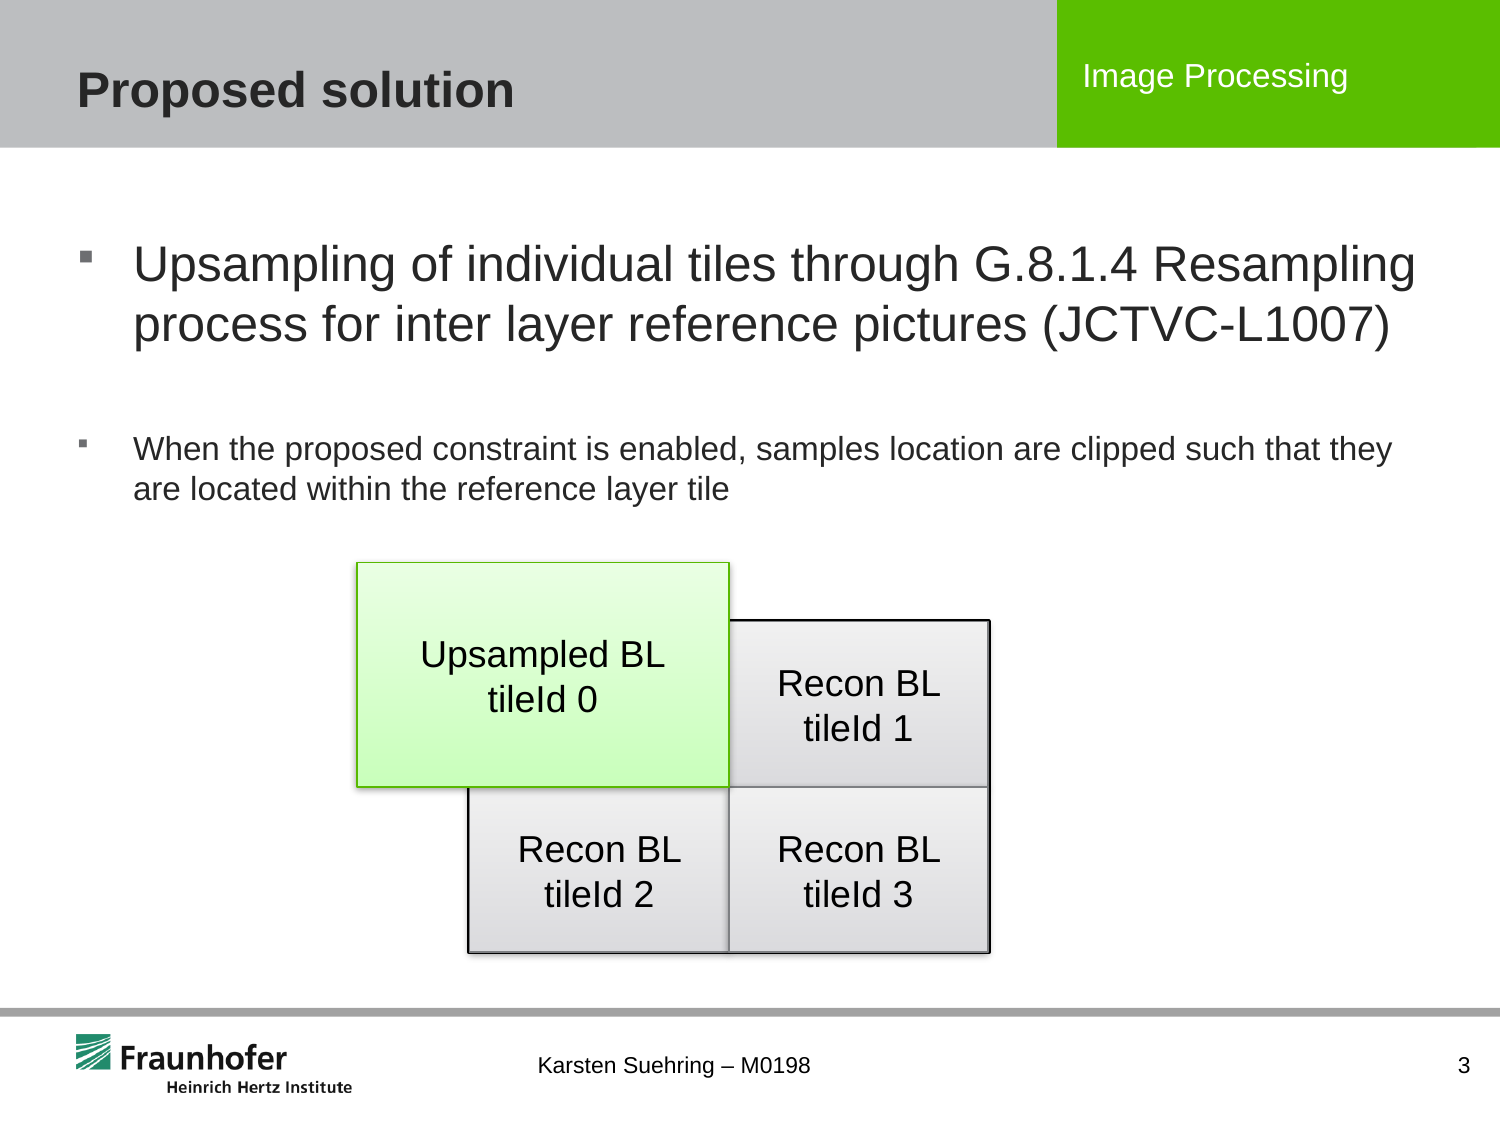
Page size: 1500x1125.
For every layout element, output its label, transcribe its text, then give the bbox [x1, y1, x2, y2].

text_box Recon BL tileId 2 [469, 795, 723, 953]
slide_number 3 [1394, 1034, 1471, 1094]
text_box Recon BL tileId 1 [735, 621, 989, 785]
text_box Upsampled BL tileId 0 [356, 562, 730, 788]
list Upsampling of individual tiles through G.8.1.4 Resampling process for inter layer reference pictures (JCTVC-L1007) When the proposed constraint is enabled, samples location are clipped such that they are located within the reference layer tile [76, 231, 1448, 973]
picture [76, 1034, 352, 1093]
text_box Recon BL tileId 3 [728, 786, 989, 953]
footer Karsten Suehring – M0198 [442, 1034, 1008, 1094]
title Proposed solution [76, 58, 1022, 118]
